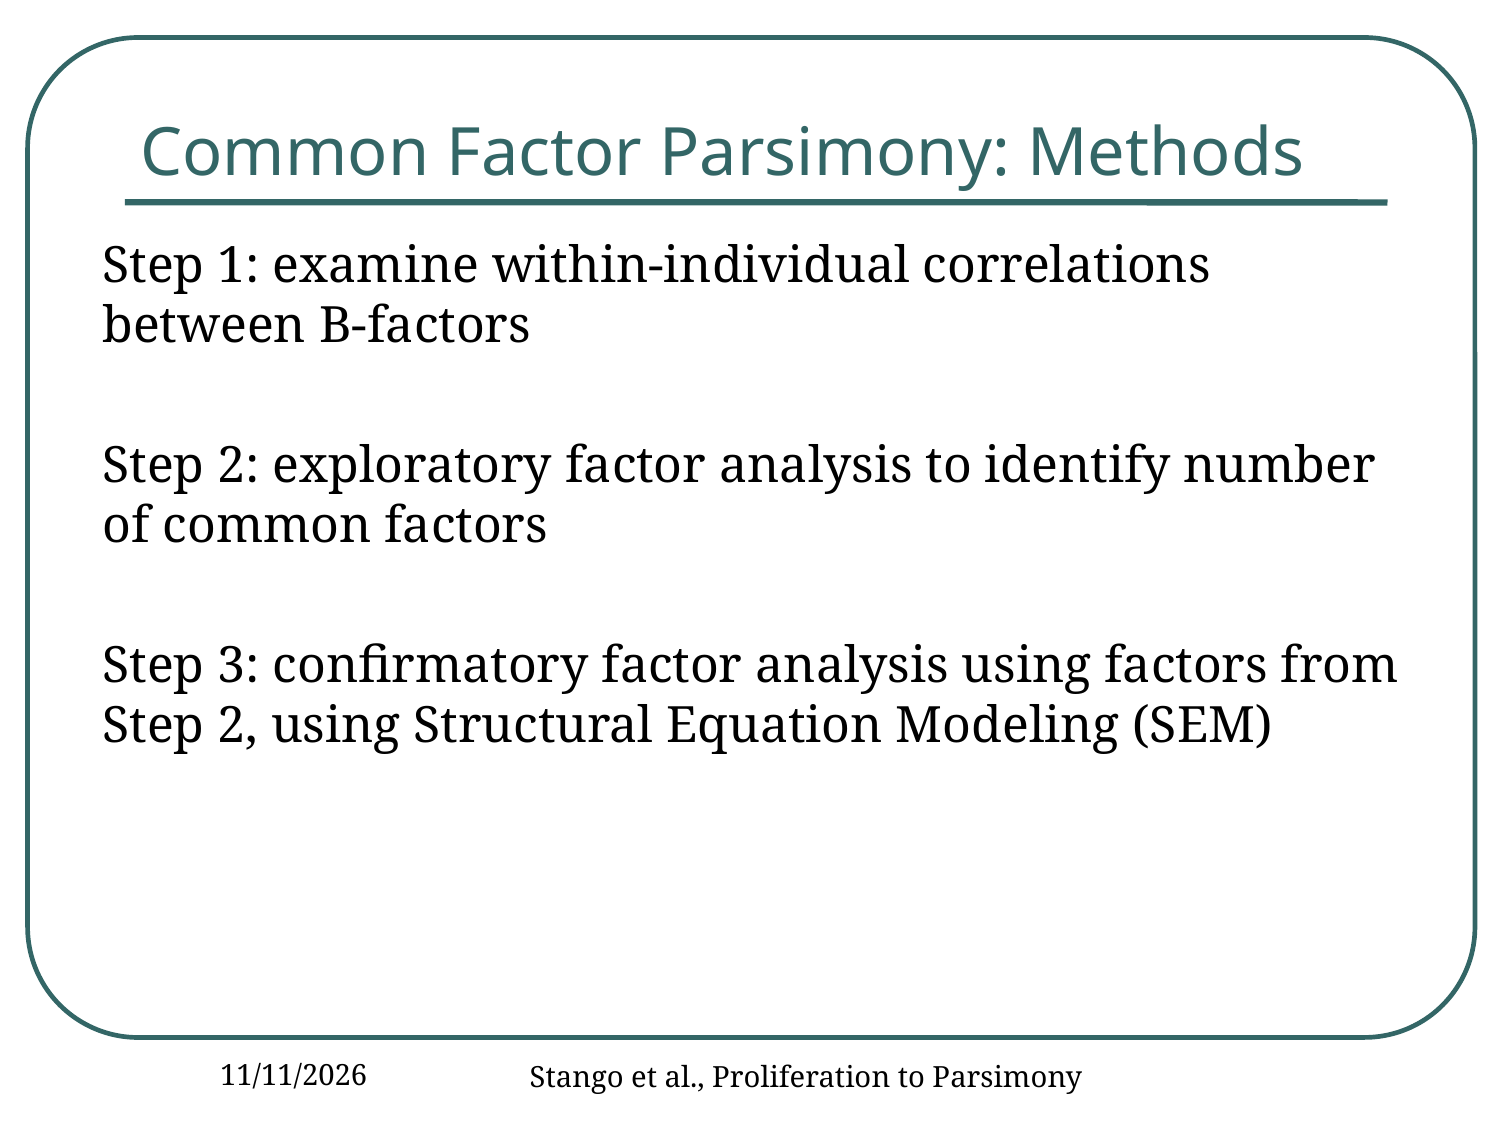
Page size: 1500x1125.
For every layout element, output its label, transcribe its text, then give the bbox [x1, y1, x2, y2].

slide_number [124, 1048, 463, 1124]
title Common Factor Parsimony: Methods [124, 48, 1388, 197]
footer Stango et al., Proliferation to Parsimony [512, 1050, 1101, 1125]
list Step 1: examine within-individual correlations between B-factors Step 2: exploratory factor analysis to identify number of common factors Step 3: confirmatory factor analysis using factors from Step 2, using Structural Equation Modeling (SEM) [87, 224, 1438, 1024]
